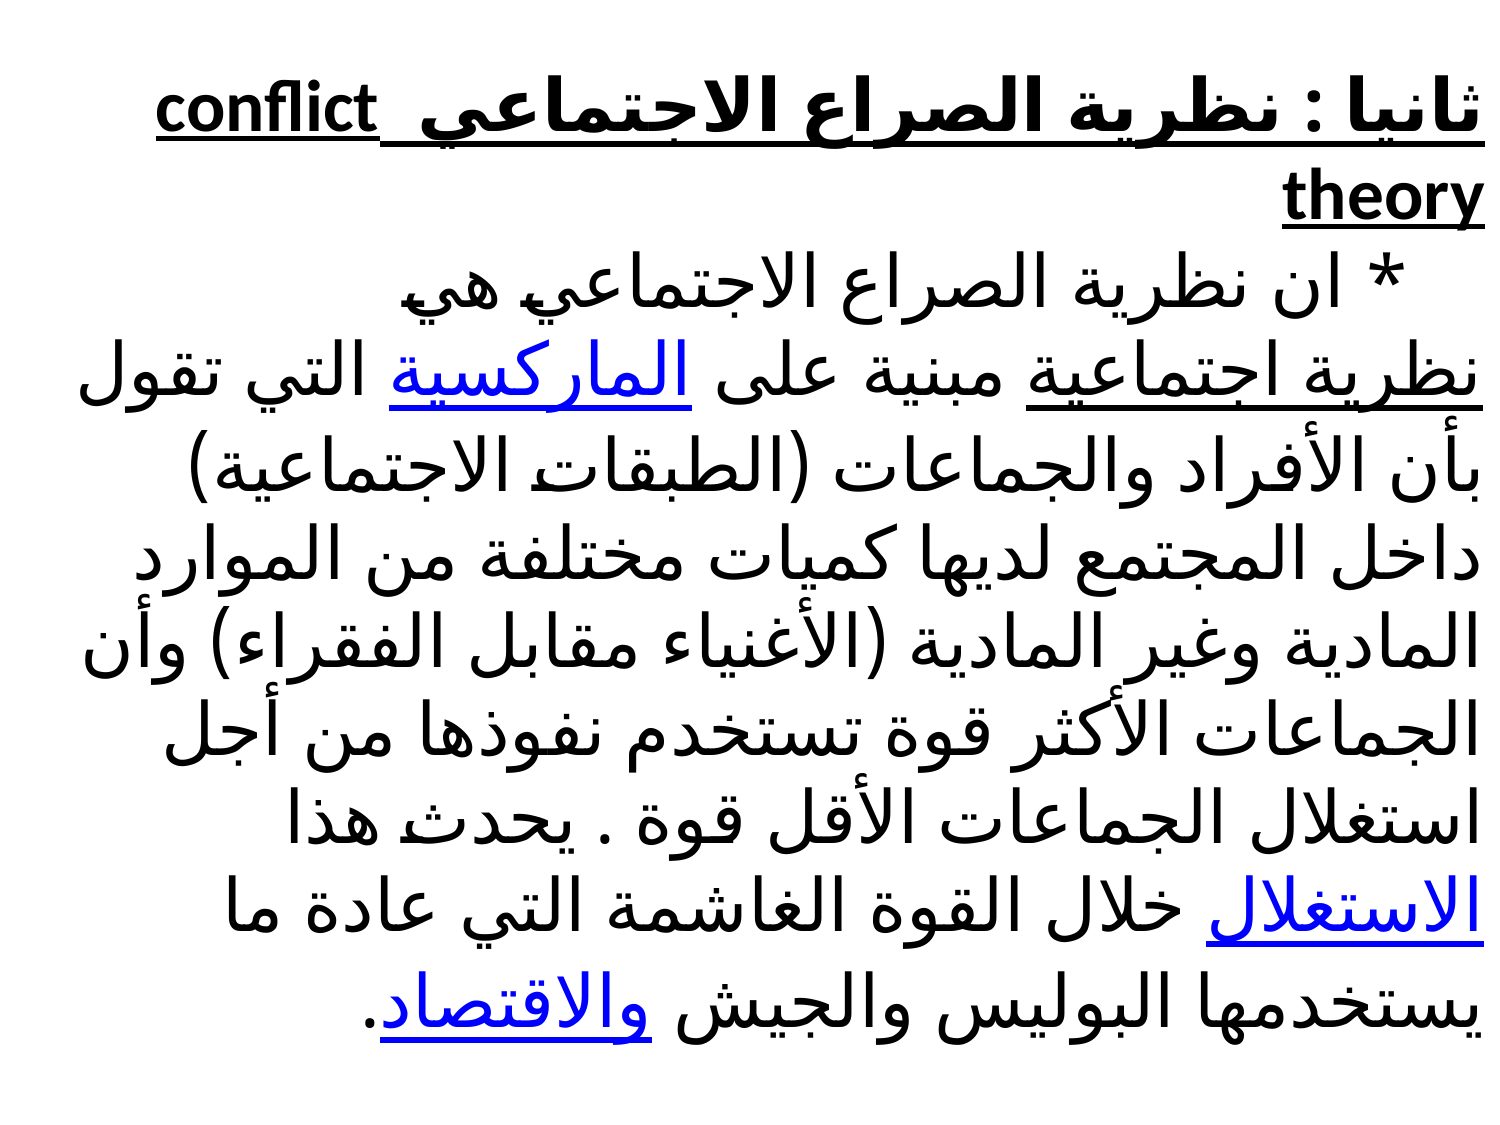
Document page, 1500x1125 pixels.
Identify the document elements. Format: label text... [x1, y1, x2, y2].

title ثانيا : نظرية الصراع الاجتماعي conflict theory * ان نظرية الصراع الاجتماعي هي نظرية اجتماعية مبنية على الماركسية التي تقول بأن الأفراد والجماعات (الطبقات الاجتماعية) داخل المجتمع لديها كميات مختلفة من الموارد المادية وغير المادية (الأغنياء مقابل الفقراء) وأن الجماعات الأكثر قوة تستخدم نفوذها من أجل استغلال الجماعات الأقل قوة . يحدث هذا الاستغلال خلال القوة الغاشمة التي عادة ما يستخدمها البوليس والجيش والاقتصاد. [0, 45, 1500, 1063]
